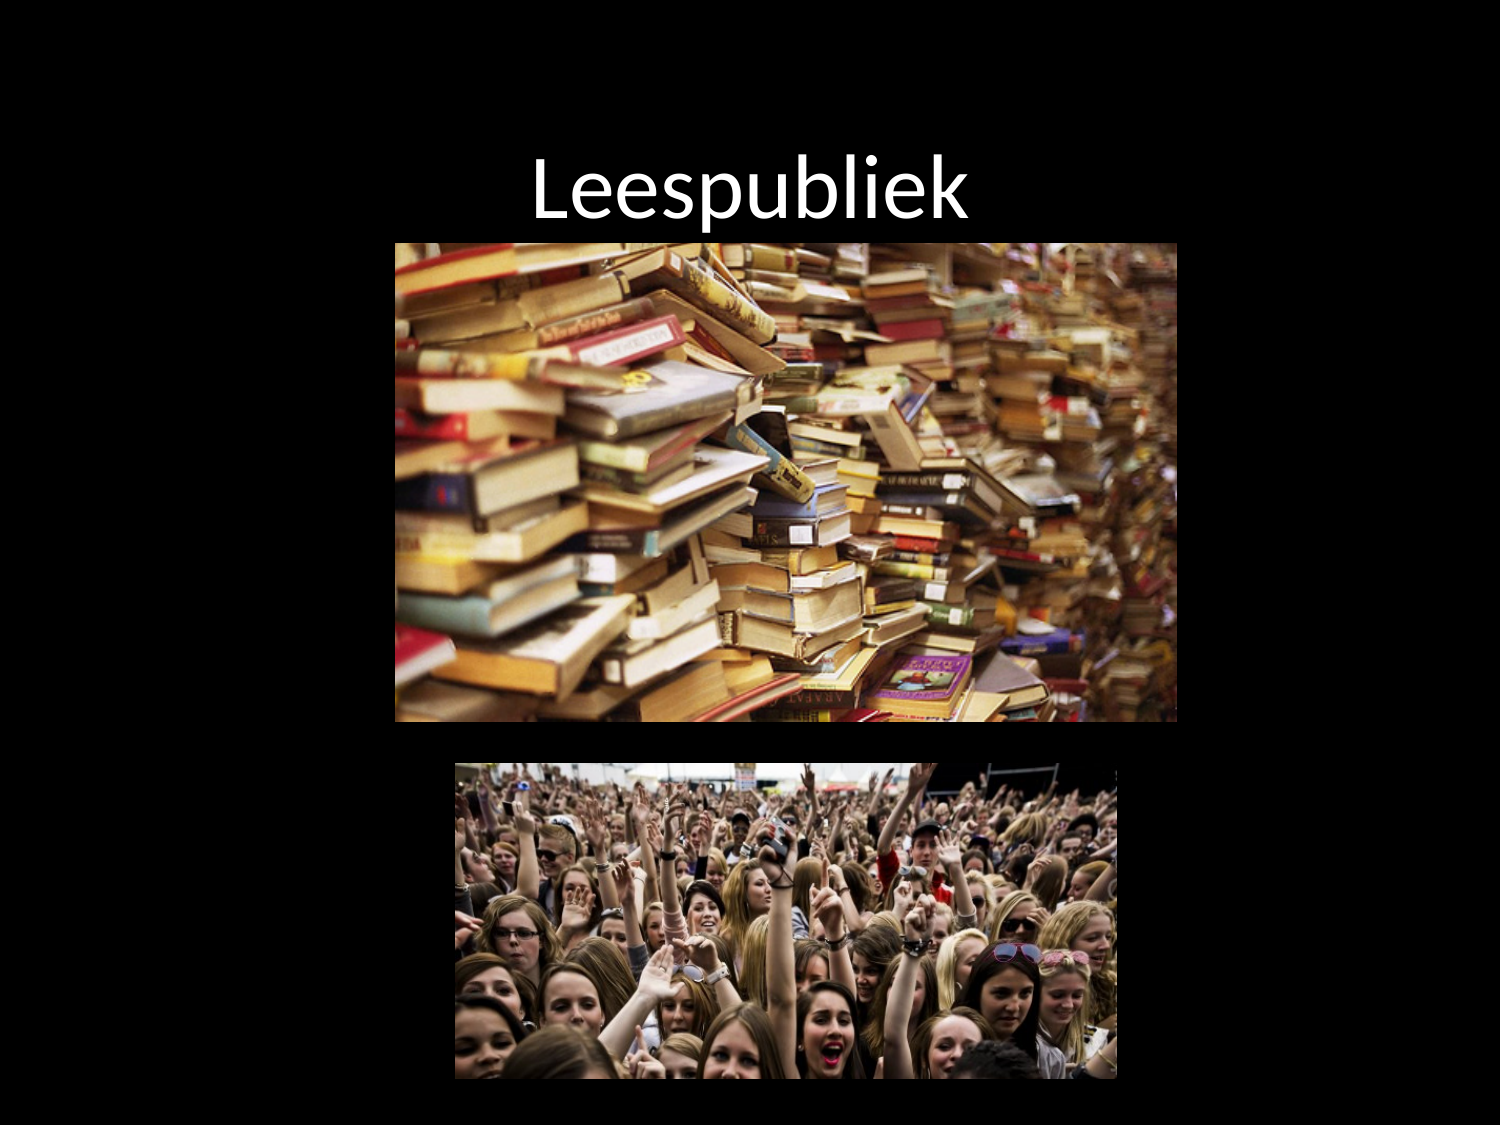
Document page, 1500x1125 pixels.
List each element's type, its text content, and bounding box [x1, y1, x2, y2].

picture [395, 243, 1178, 722]
picture [455, 762, 1118, 1079]
title Leespubliek [113, 61, 1389, 303]
